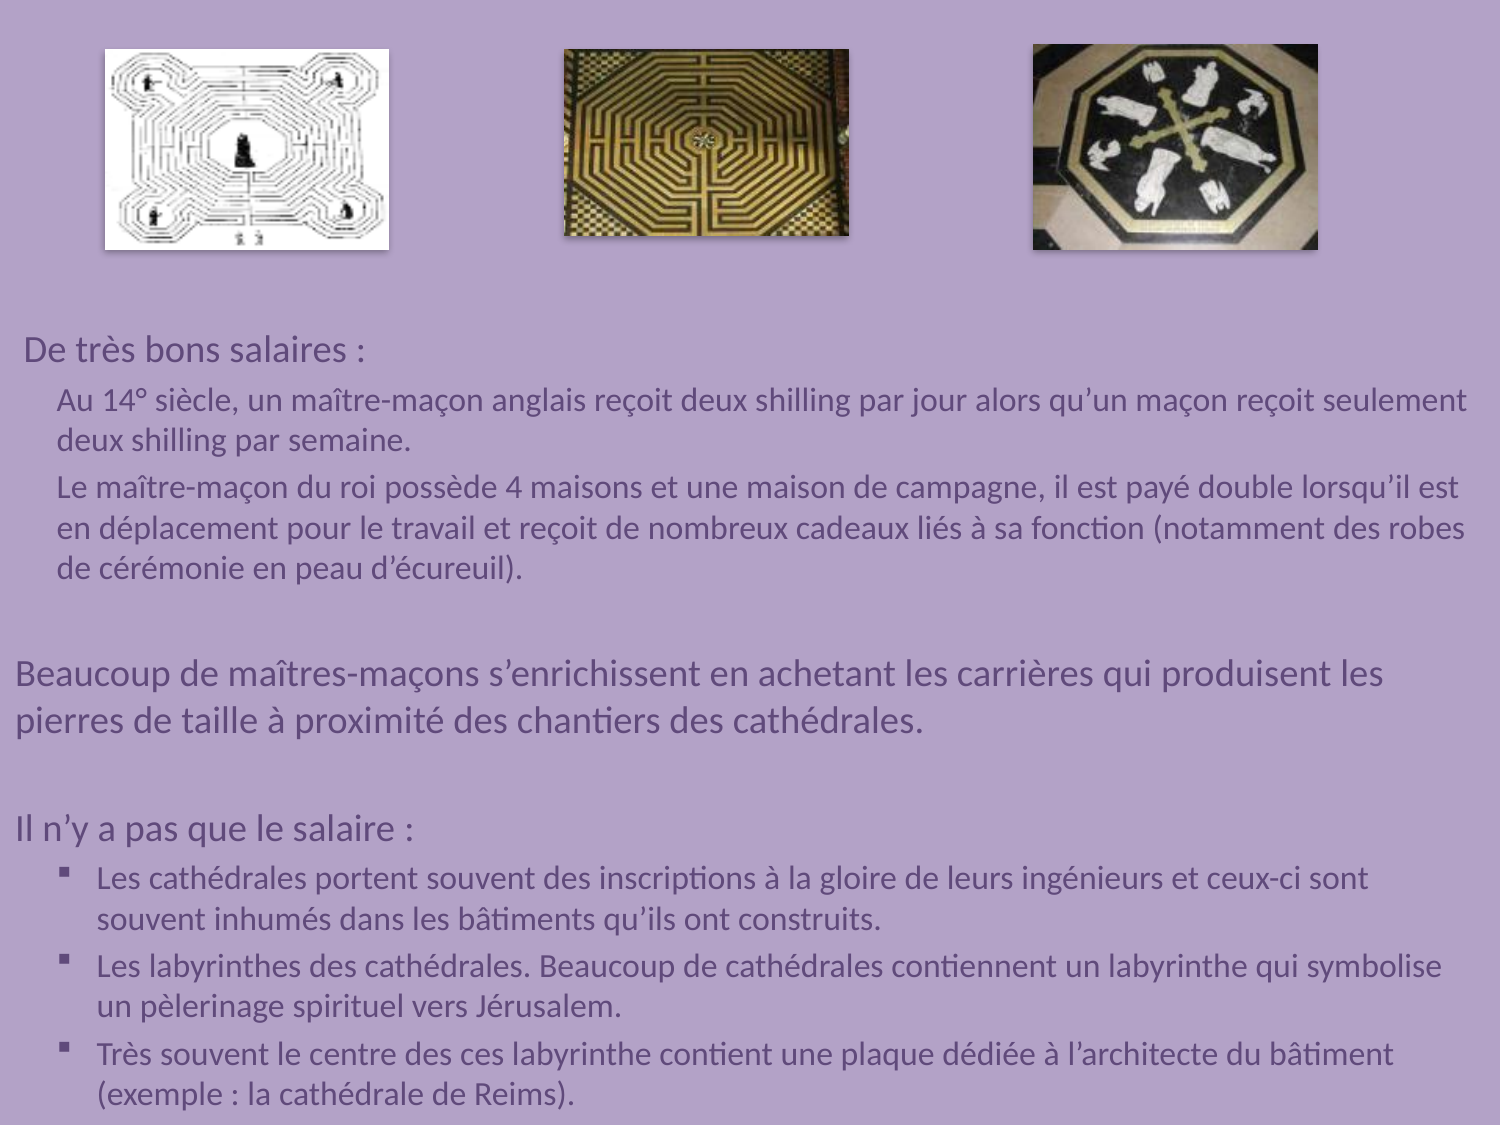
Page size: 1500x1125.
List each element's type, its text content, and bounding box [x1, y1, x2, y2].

picture [564, 48, 849, 236]
list De très bons salaires : Au 14° siècle, un maître-maçon anglais reçoit deux shilling par jour alors qu’un maçon reçoit seulement deux shilling par semaine. Le maître-maçon du roi possède 4 maisons et une maison de campagne, il est payé double lorsqu’il est en déplacement pour le travail et reçoit de nombreux cadeaux liés à sa fonction (notamment des robes de cérémonie en peau d’écureuil). Beaucoup de maîtres-maçons s’enrichissent en achetant les carrières qui produisent les pierres de taille à proximité des chantiers des cathédrales. Il n’y a pas que le salaire : Les cathédrales portent souvent des inscriptions à la gloire de leurs ingénieurs et ceux-ci sont souvent inhumés dans les bâtiments qu’ils ont construits. Les labyrinthes des cathédrales. Beaucoup de cathédrales contiennent un labyrinthe qui symbolise un pèlerinage spirituel vers Jérusalem. Très souvent le centre des ces labyrinthe contient une plaque dédiée à l’architecte du bâtiment (exemple : la cathédrale de Reims). [0, 262, 1500, 1125]
picture [1033, 44, 1318, 251]
picture [104, 48, 389, 251]
